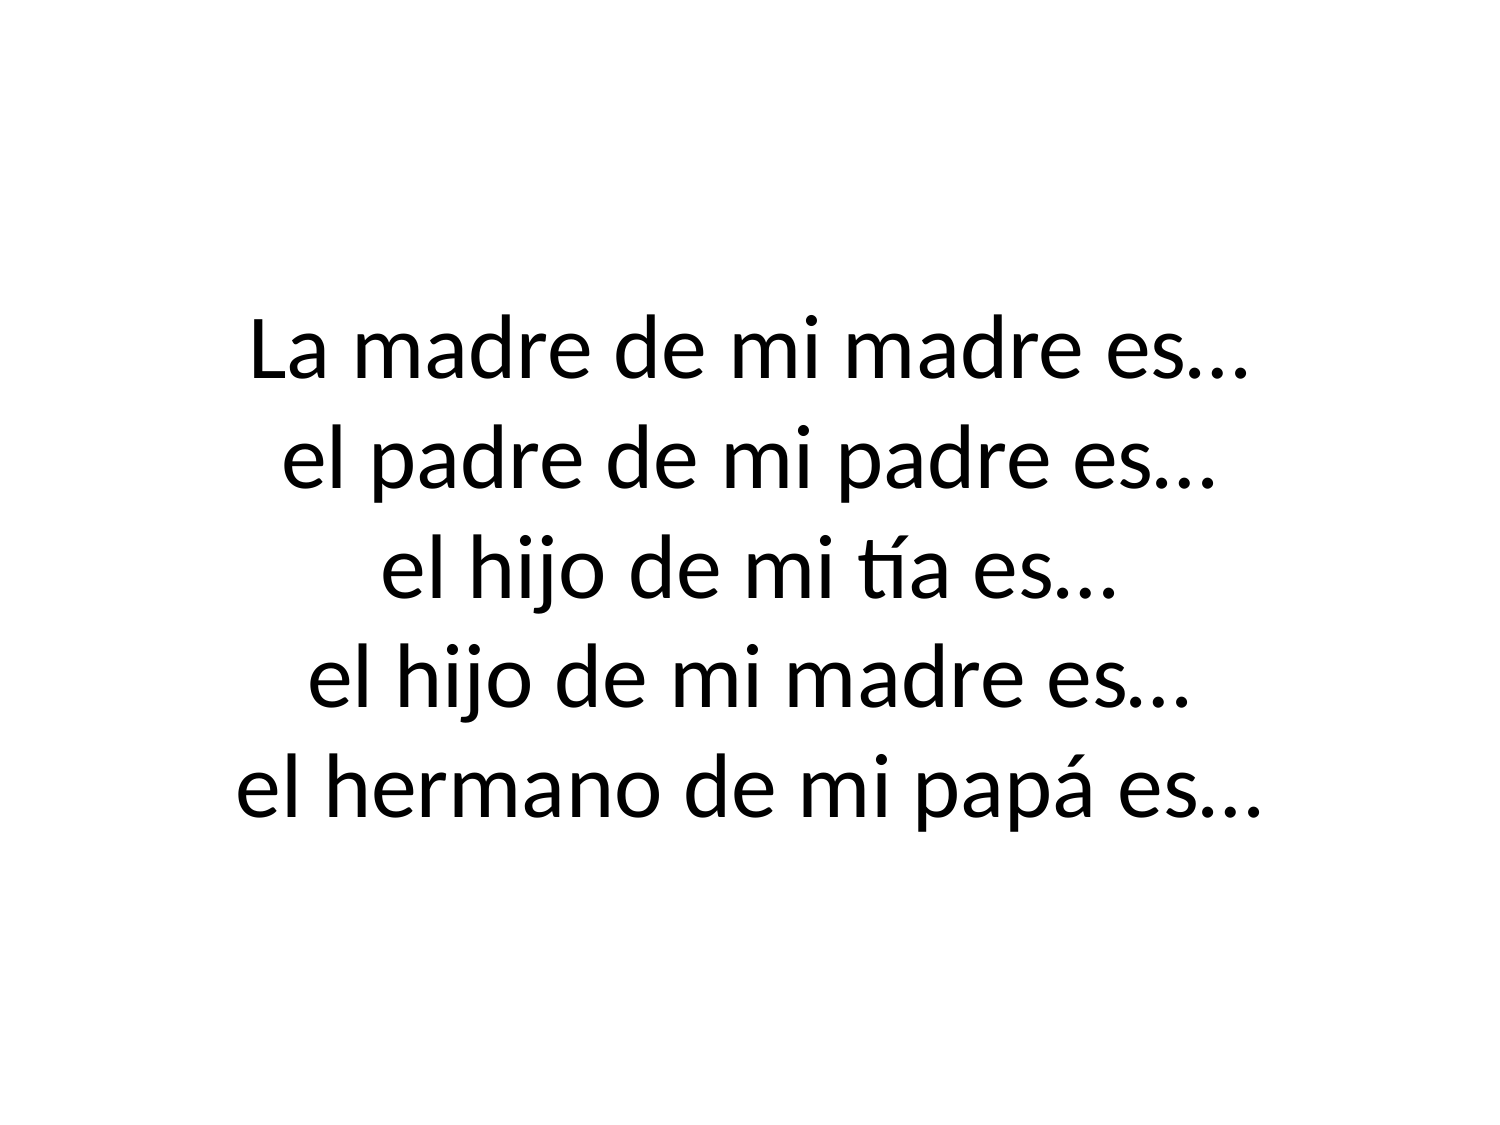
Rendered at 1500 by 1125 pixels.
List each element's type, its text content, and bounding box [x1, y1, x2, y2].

title La madre de mi madre es… el padre de mi padre es… el hijo de mi tía es… el hijo de mi madre es… el hermano de mi papá es… [75, 45, 1425, 1078]
